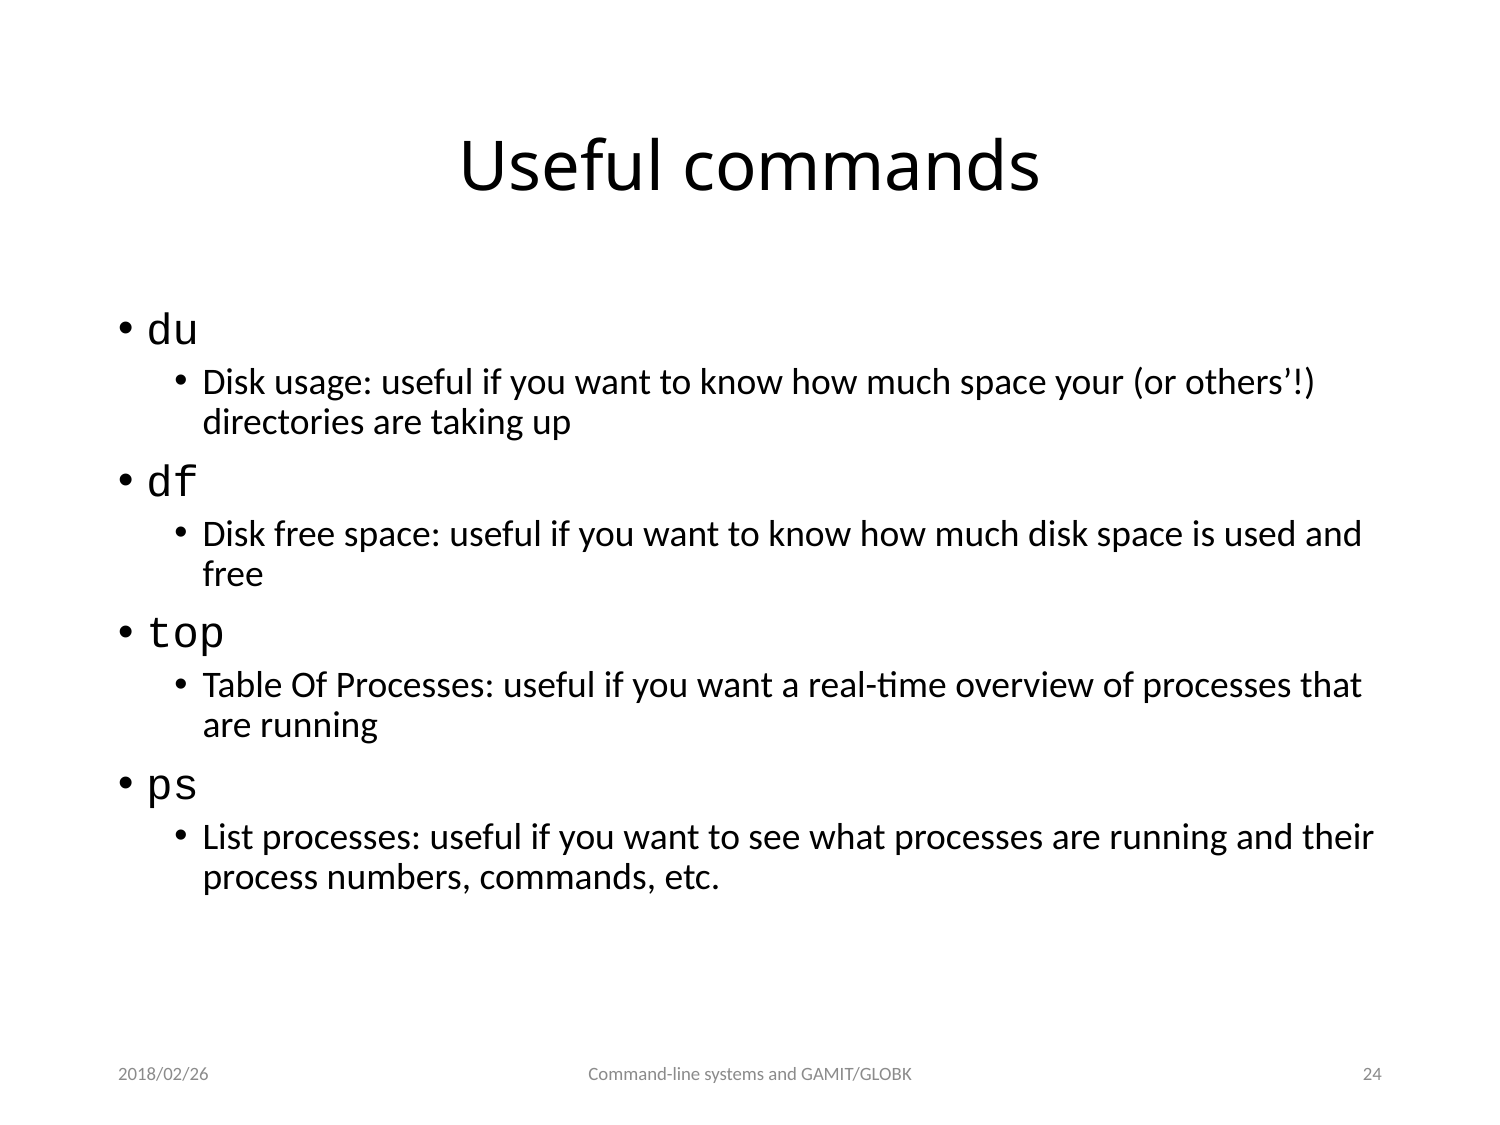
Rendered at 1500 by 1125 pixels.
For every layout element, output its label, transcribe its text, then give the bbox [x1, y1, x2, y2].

list du Disk usage: useful if you want to know how much space your (or others’!) directories are taking up df Disk free space: useful if you want to know how much disk space is used and free top Table Of Processes: useful if you want a real-time overview of processes that are running ps List processes: useful if you want to see what processes are running and their process numbers, commands, etc. [103, 299, 1397, 1014]
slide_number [103, 1042, 441, 1103]
title Useful commands [103, 59, 1397, 278]
slide_number 23 [1059, 1042, 1397, 1103]
footer Command-line systems and GAMIT/GLOBK [496, 1042, 1004, 1103]
